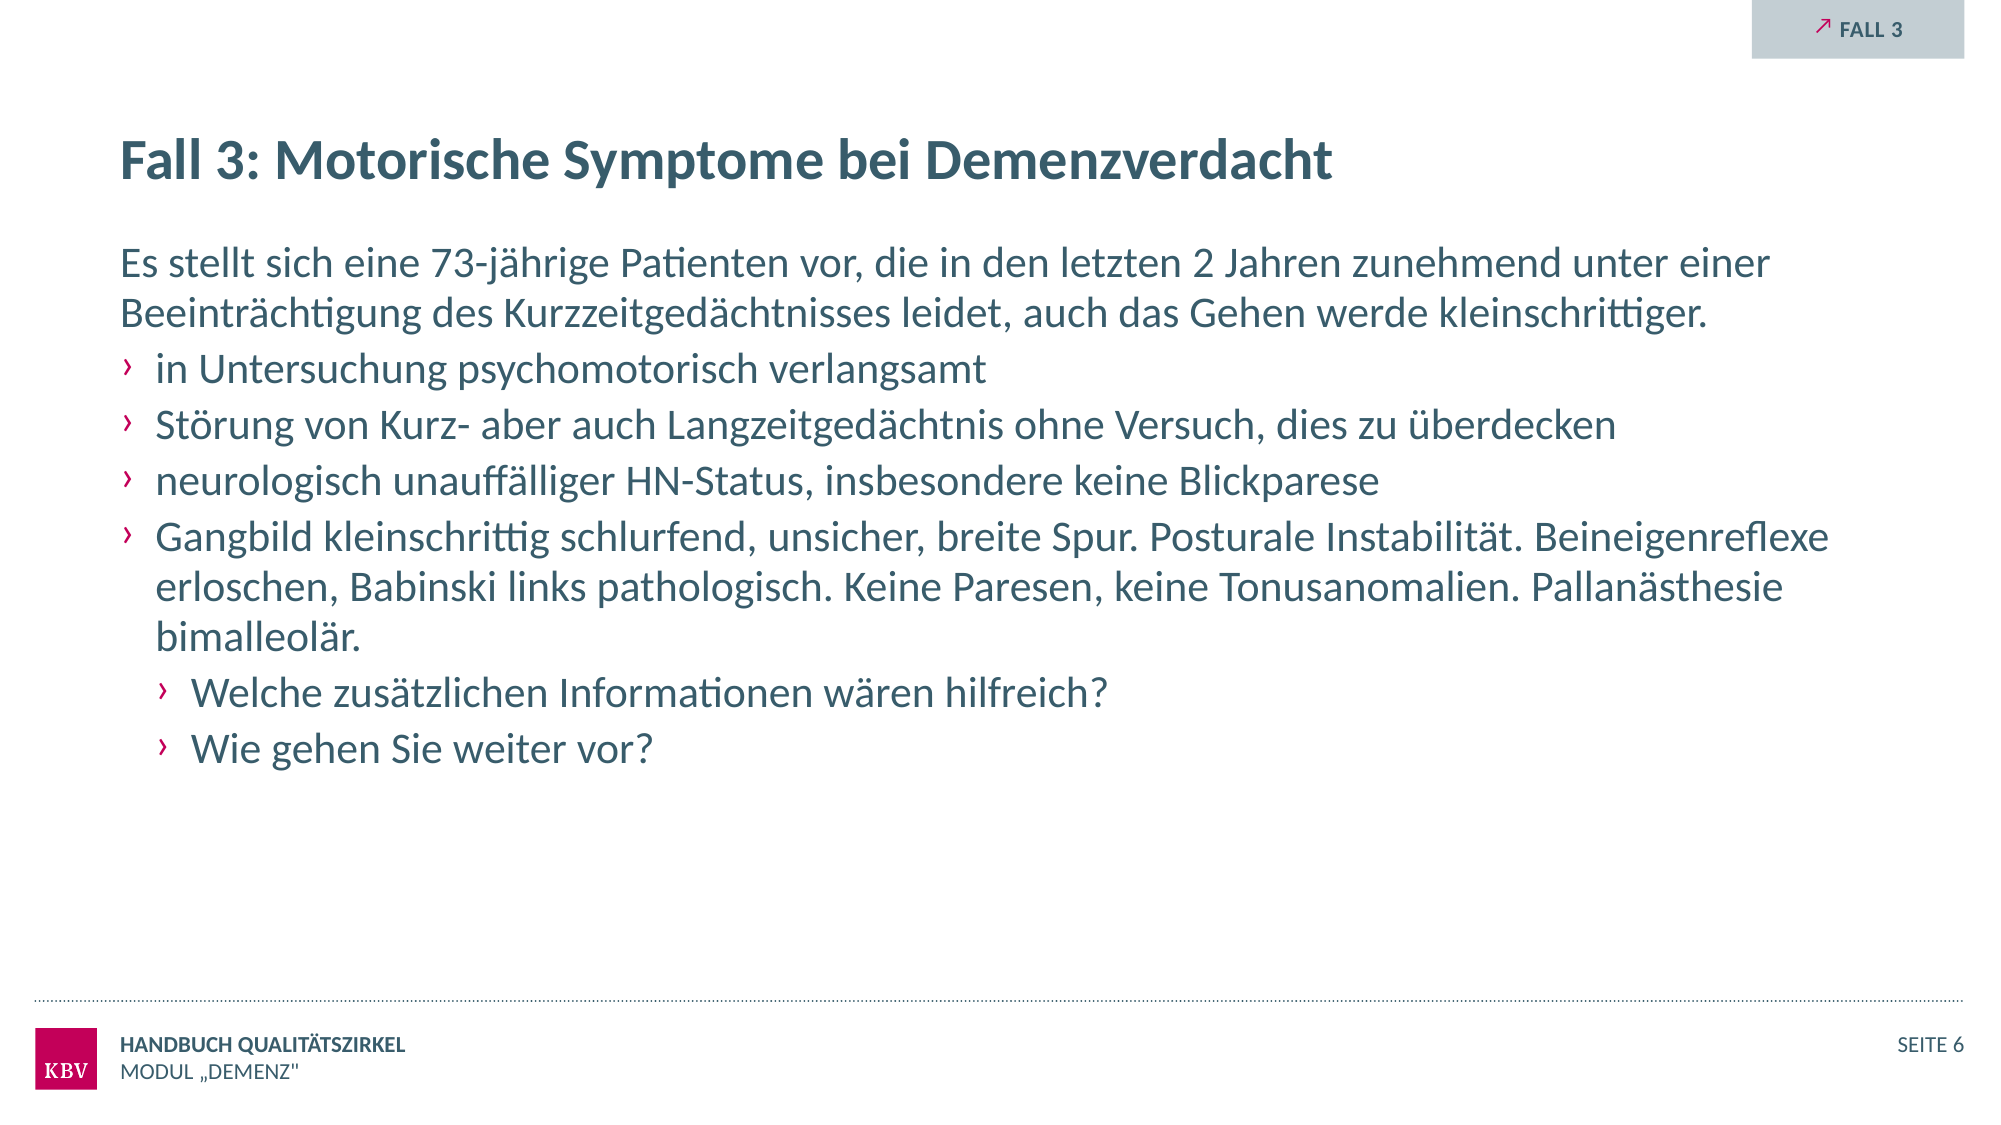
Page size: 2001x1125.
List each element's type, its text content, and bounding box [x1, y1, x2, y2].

footer Handbuch Qualitätszirkel [120, 1030, 1668, 1057]
list Fall 3 [1751, 0, 1965, 59]
slide_number Modul „Demenz" [120, 1057, 1668, 1084]
list Es stellt sich eine 73-jährige Patienten vor, die in den letzten 2 Jahren zunehmend unter einer Beeinträchtigung des Kurzzeitgedächtnisses leidet, auch das Gehen werde kleinschrittiger. in Untersuchung psychomotorisch verlangsamt Störung von Kurz- aber auch Langzeitgedächtnis ohne Versuch, dies zu überdecken neurologisch unauffälliger HN-Status, insbesondere keine Blickparese Gangbild kleinschrittig schlurfend, unsicher, breite Spur. Posturale Instabilität. Beineigenreflexe erloschen, Babinski links pathologisch. Keine Paresen, keine Tonusanomalien. Pallanästhesie bimalleolär. Welche zusätzlichen Informationen wären hilfreich? Wie gehen Sie weiter vor? [120, 237, 1880, 945]
title Fall 3: Motorische Symptome bei Demenzverdacht [120, 129, 1880, 201]
slide_number Seite 6 [1787, 1030, 1965, 1057]
